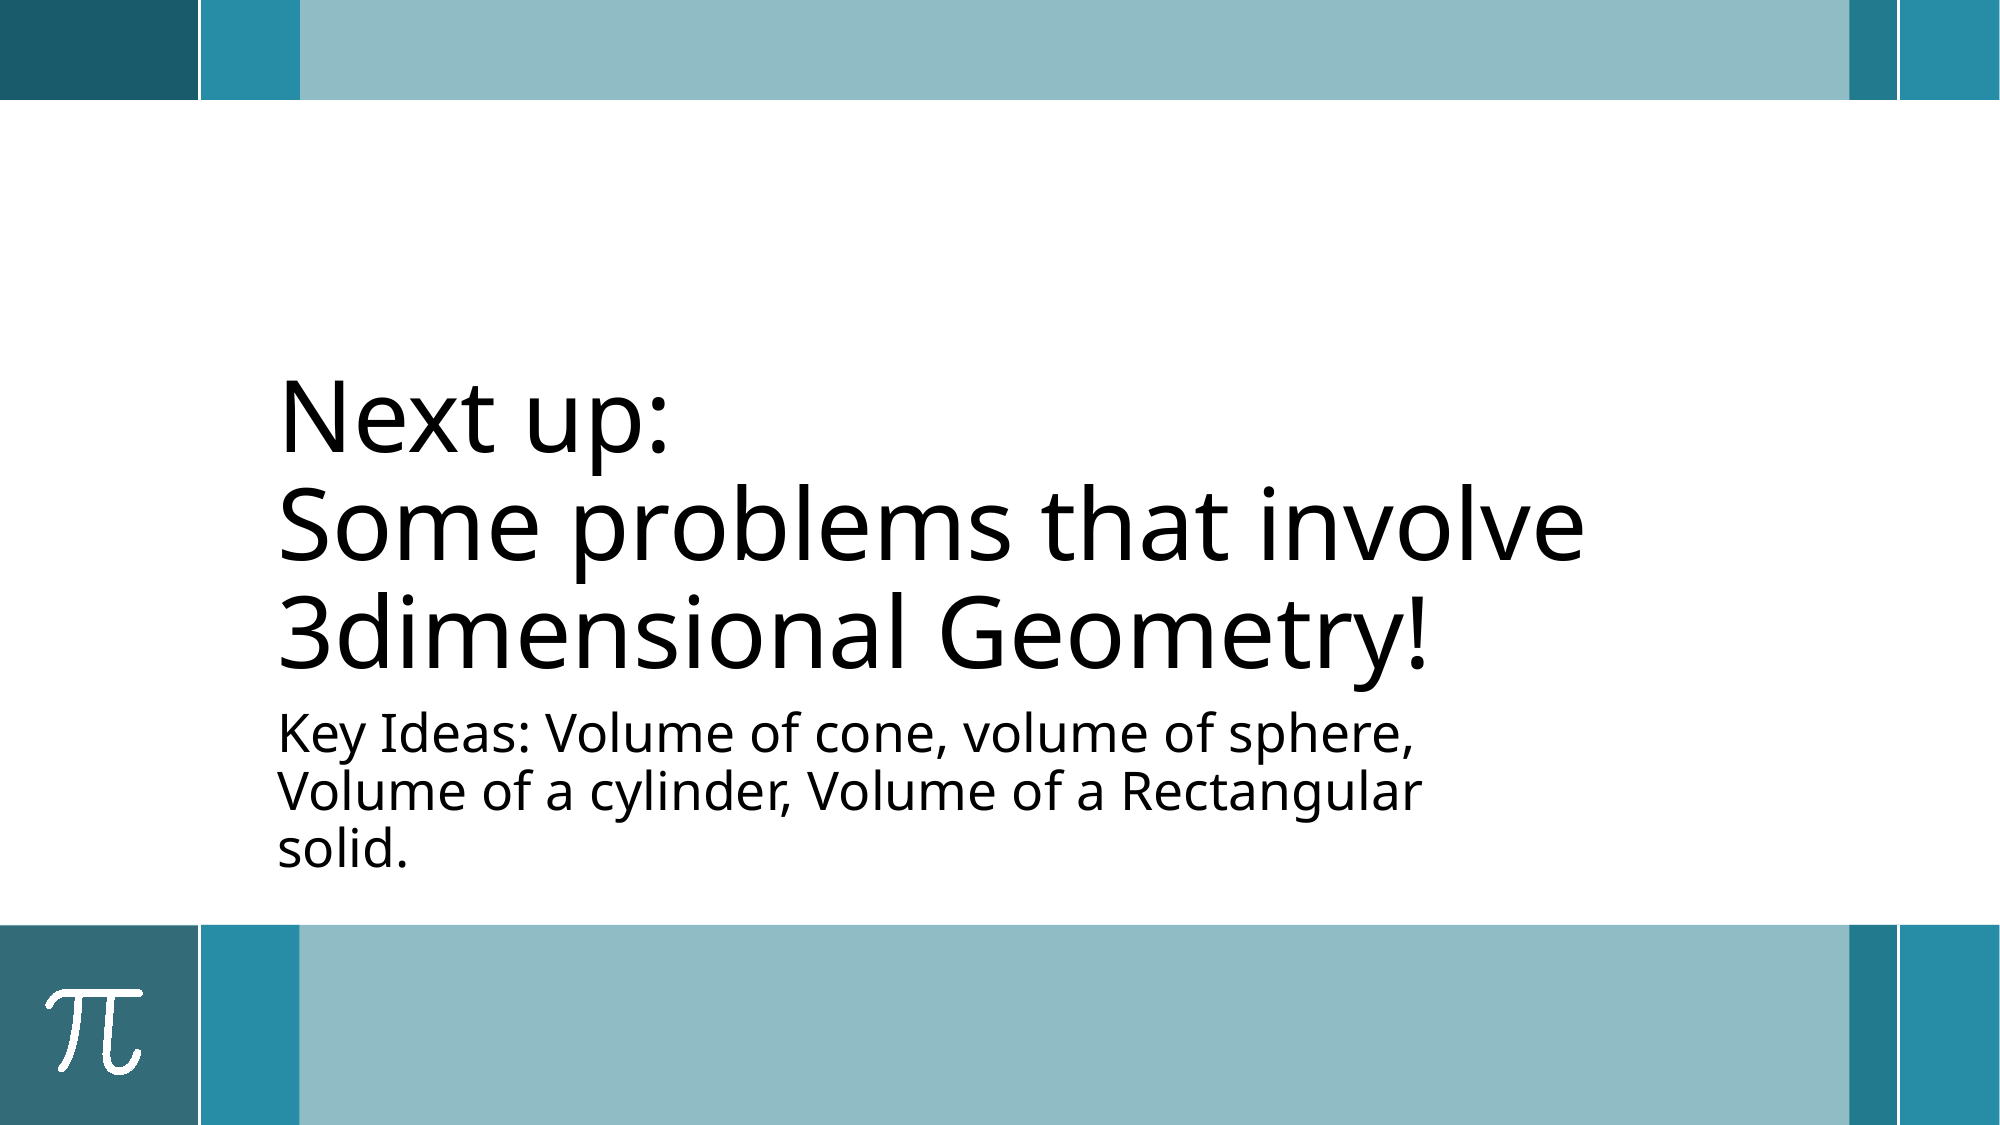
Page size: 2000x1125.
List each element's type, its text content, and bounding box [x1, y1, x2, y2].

list Key Ideas: Volume of cone, volume of sphere, Volume of a cylinder, Volume of a Rectangular solid. [262, 698, 1454, 888]
title Next up: Some problems that involve 3dimensional Geometry! [262, 262, 1622, 698]
